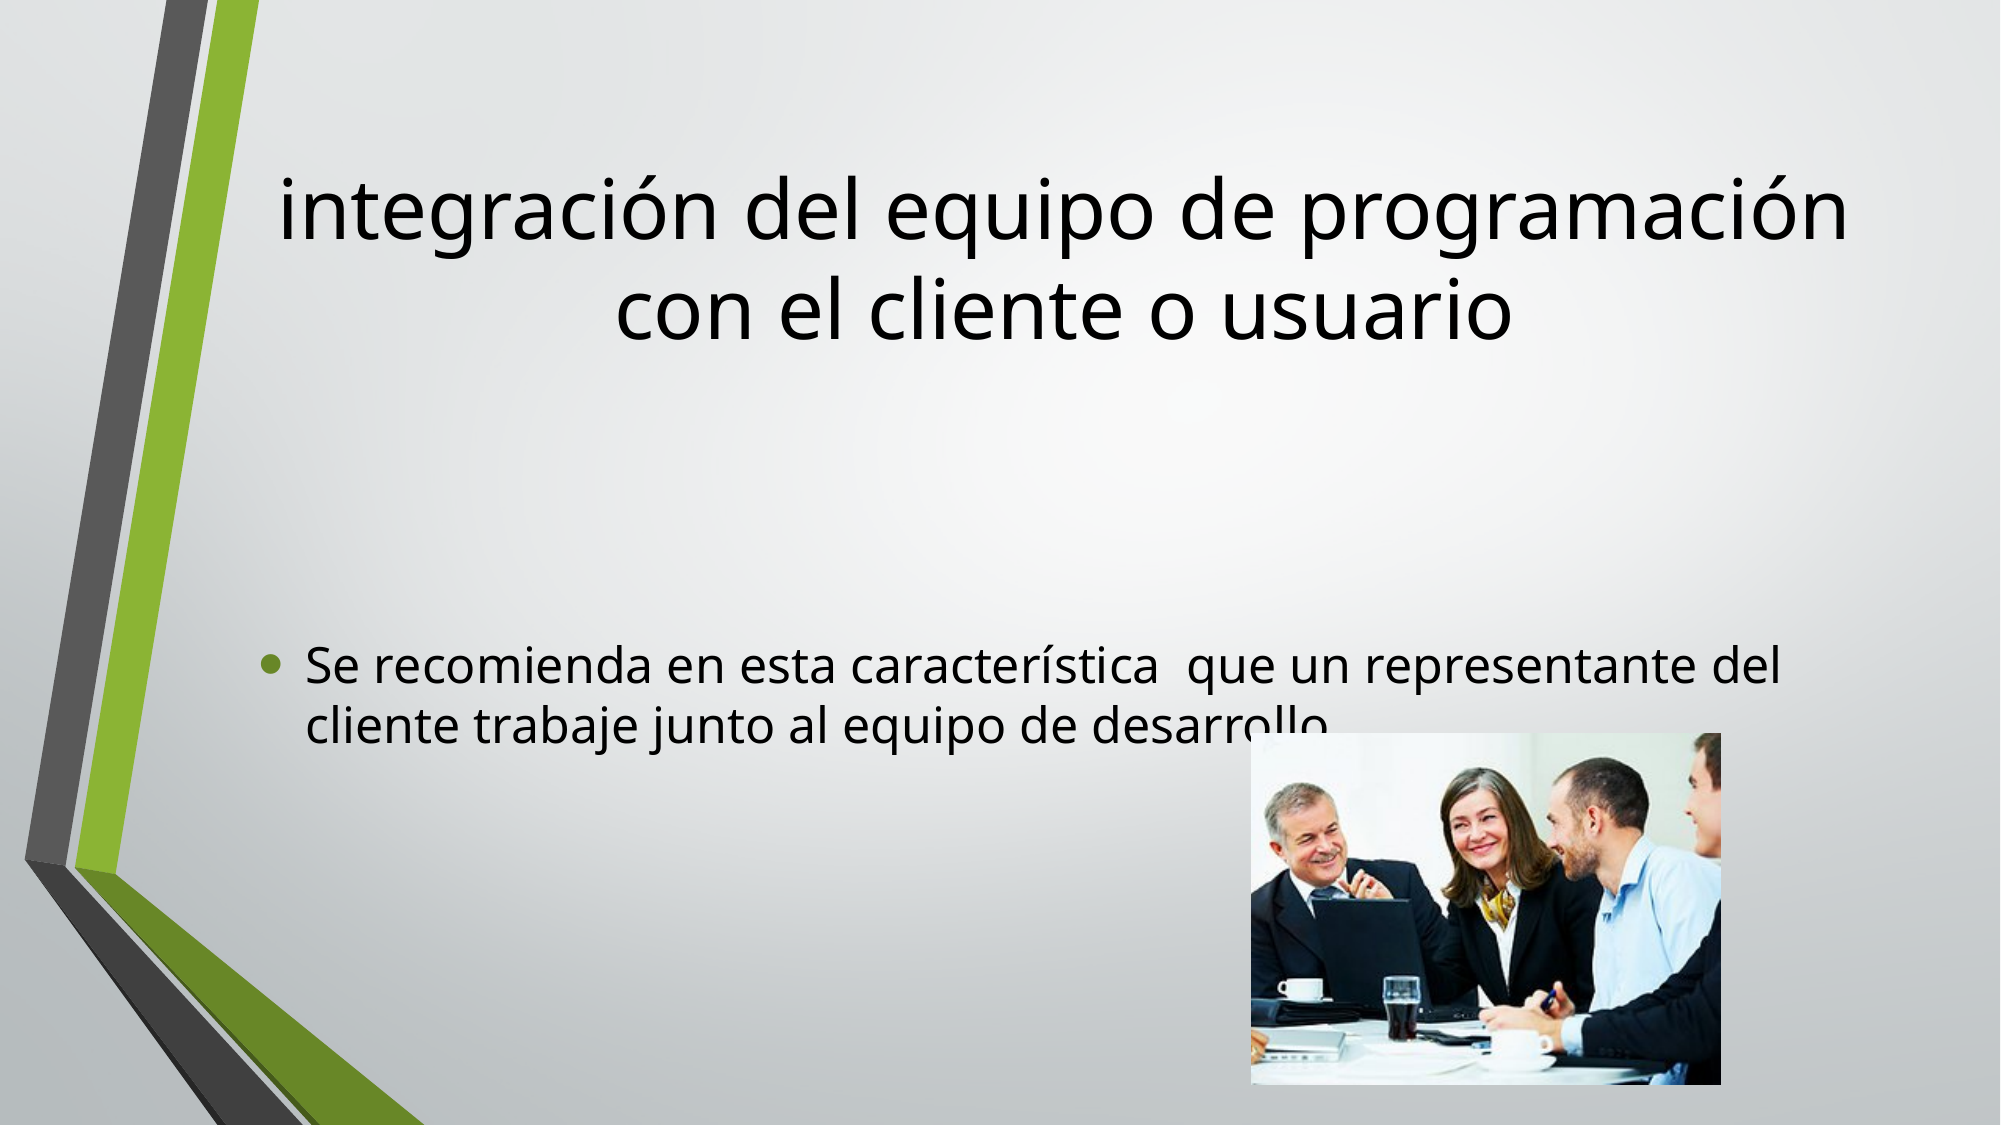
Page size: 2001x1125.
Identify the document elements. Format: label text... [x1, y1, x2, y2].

title integración del equipo de programación con el cliente o usuario [243, 112, 1887, 400]
picture [1251, 732, 1721, 1085]
list Se recomienda en esta característica que un representante del cliente trabaje junto al equipo de desarrollo. [243, 437, 1887, 950]
